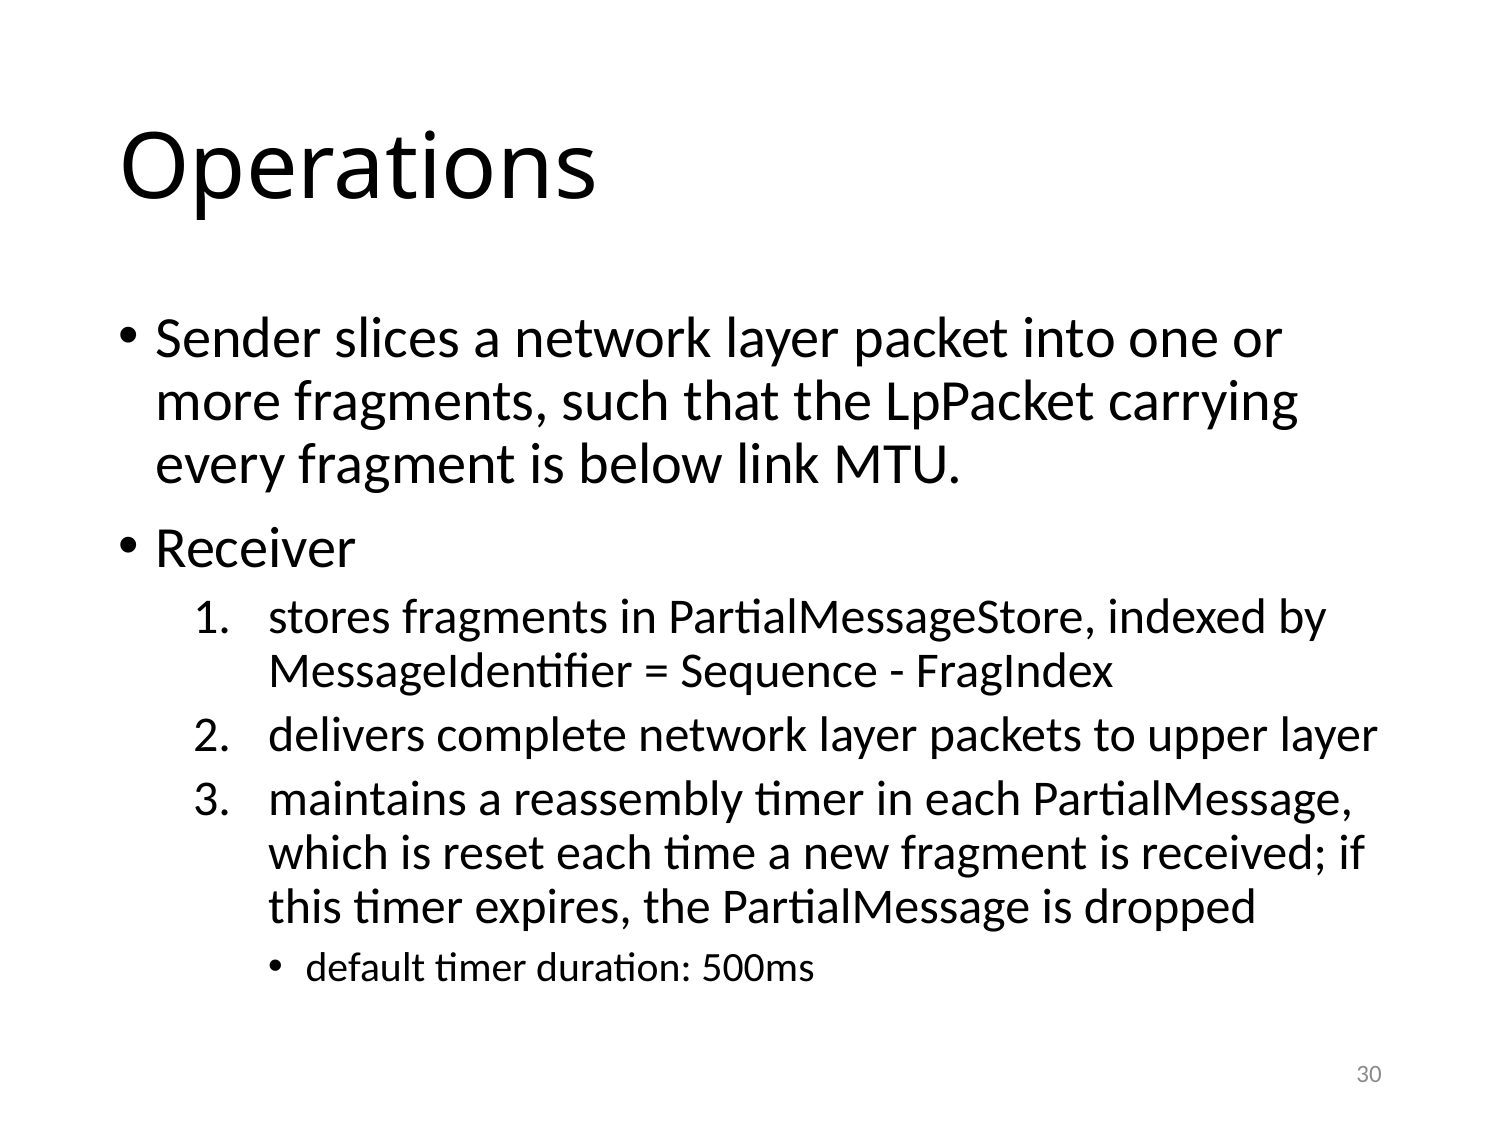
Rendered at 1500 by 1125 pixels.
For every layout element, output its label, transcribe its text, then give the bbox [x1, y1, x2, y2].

title Operations [103, 59, 1397, 278]
list Sender slices a network layer packet into one or more fragments, such that the LpPacket carrying every fragment is below link MTU. Receiver stores fragments in PartialMessageStore, indexed by MessageIdentifier = Sequence - FragIndex delivers complete network layer packets to upper layer maintains a reassembly timer in each PartialMessage, which is reset each time a new fragment is received; if this timer expires, the PartialMessage is dropped default timer duration: 500ms [103, 299, 1397, 1014]
slide_number 30 [1059, 1042, 1397, 1103]
